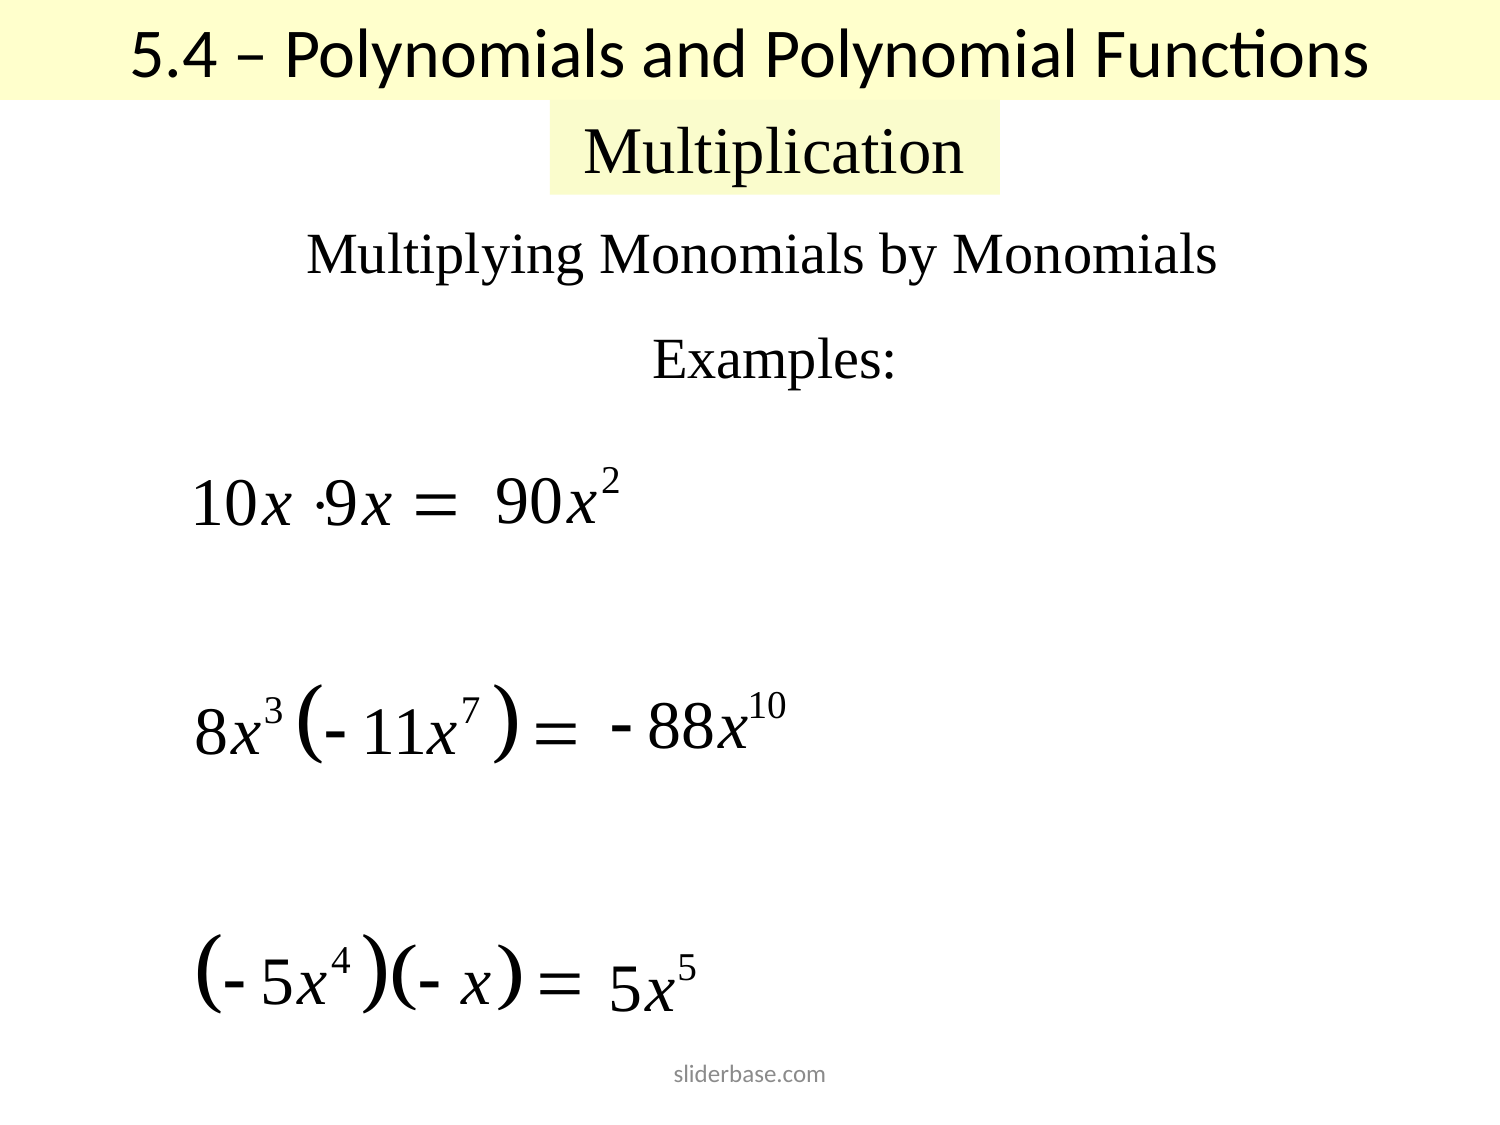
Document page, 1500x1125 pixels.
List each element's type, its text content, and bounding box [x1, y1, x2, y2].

text_box Multiplying Monomials by Monomials [287, 207, 1238, 293]
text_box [487, 449, 635, 541]
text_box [187, 924, 584, 1050]
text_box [187, 674, 578, 800]
text_box Multiplication [549, 99, 1000, 195]
footer sliderbase.com [512, 1042, 988, 1103]
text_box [599, 937, 708, 1029]
text_box Examples: [612, 312, 938, 398]
title 5.4 – Polynomials and Polynomial Functions [0, 0, 1500, 100]
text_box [187, 462, 460, 543]
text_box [599, 674, 799, 766]
